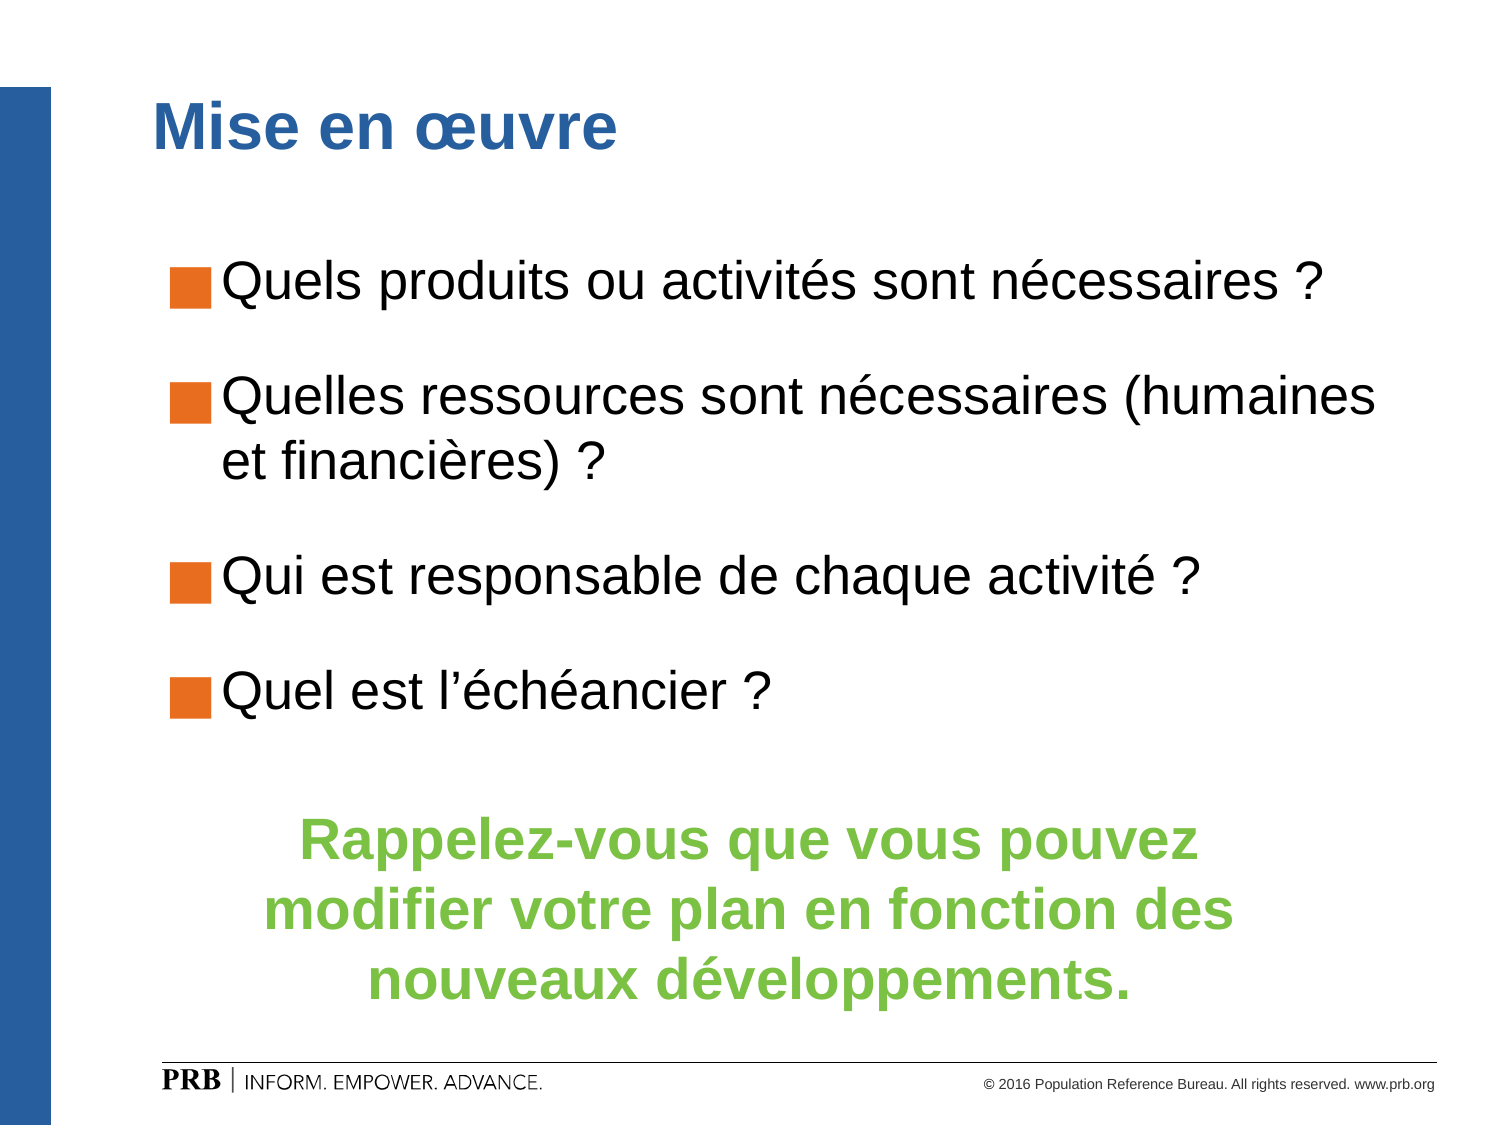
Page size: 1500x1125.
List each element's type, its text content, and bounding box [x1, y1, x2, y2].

text_box Rappelez-vous que vous pouvez modifier votre plan en fonction des nouveaux développements. [187, 793, 1313, 1033]
picture [162, 1067, 542, 1093]
list Quels produits ou activités sont nécessaires ? Quelles ressources sont nécessaires (humaines et financières) ? Qui est responsable de chaque activité ? Quel est l’échéancier ? [150, 237, 1425, 725]
title Mise en œuvre [137, 75, 1416, 169]
